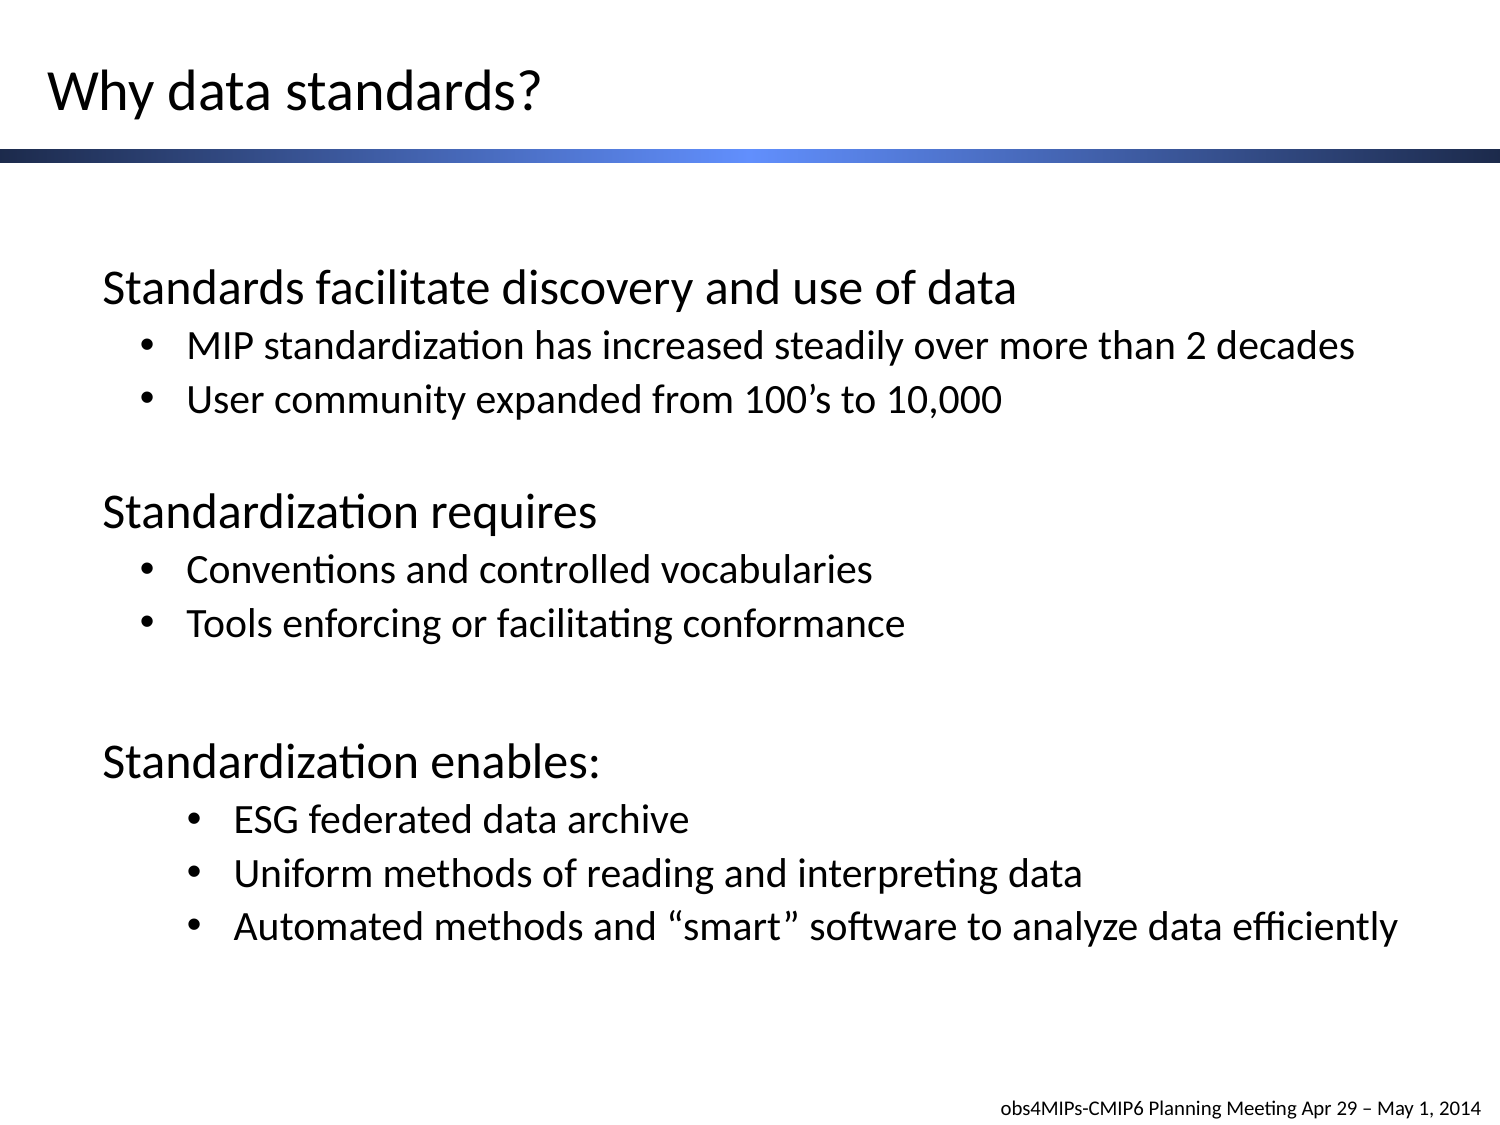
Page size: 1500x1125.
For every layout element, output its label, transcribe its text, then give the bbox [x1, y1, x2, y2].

title Why data standards? [32, 45, 1117, 123]
list Standards facilitate discovery and use of data MIP standardization has increased steadily over more than 2 decades User community expanded from 100’s to 10,000 Standardization requires Conventions and controlled vocabularies Tools enforcing or facilitating conformance Standardization enables: ESG federated data archive Uniform methods of reading and interpreting data Automated methods and “smart” software to analyze data efficiently [87, 253, 1474, 1088]
